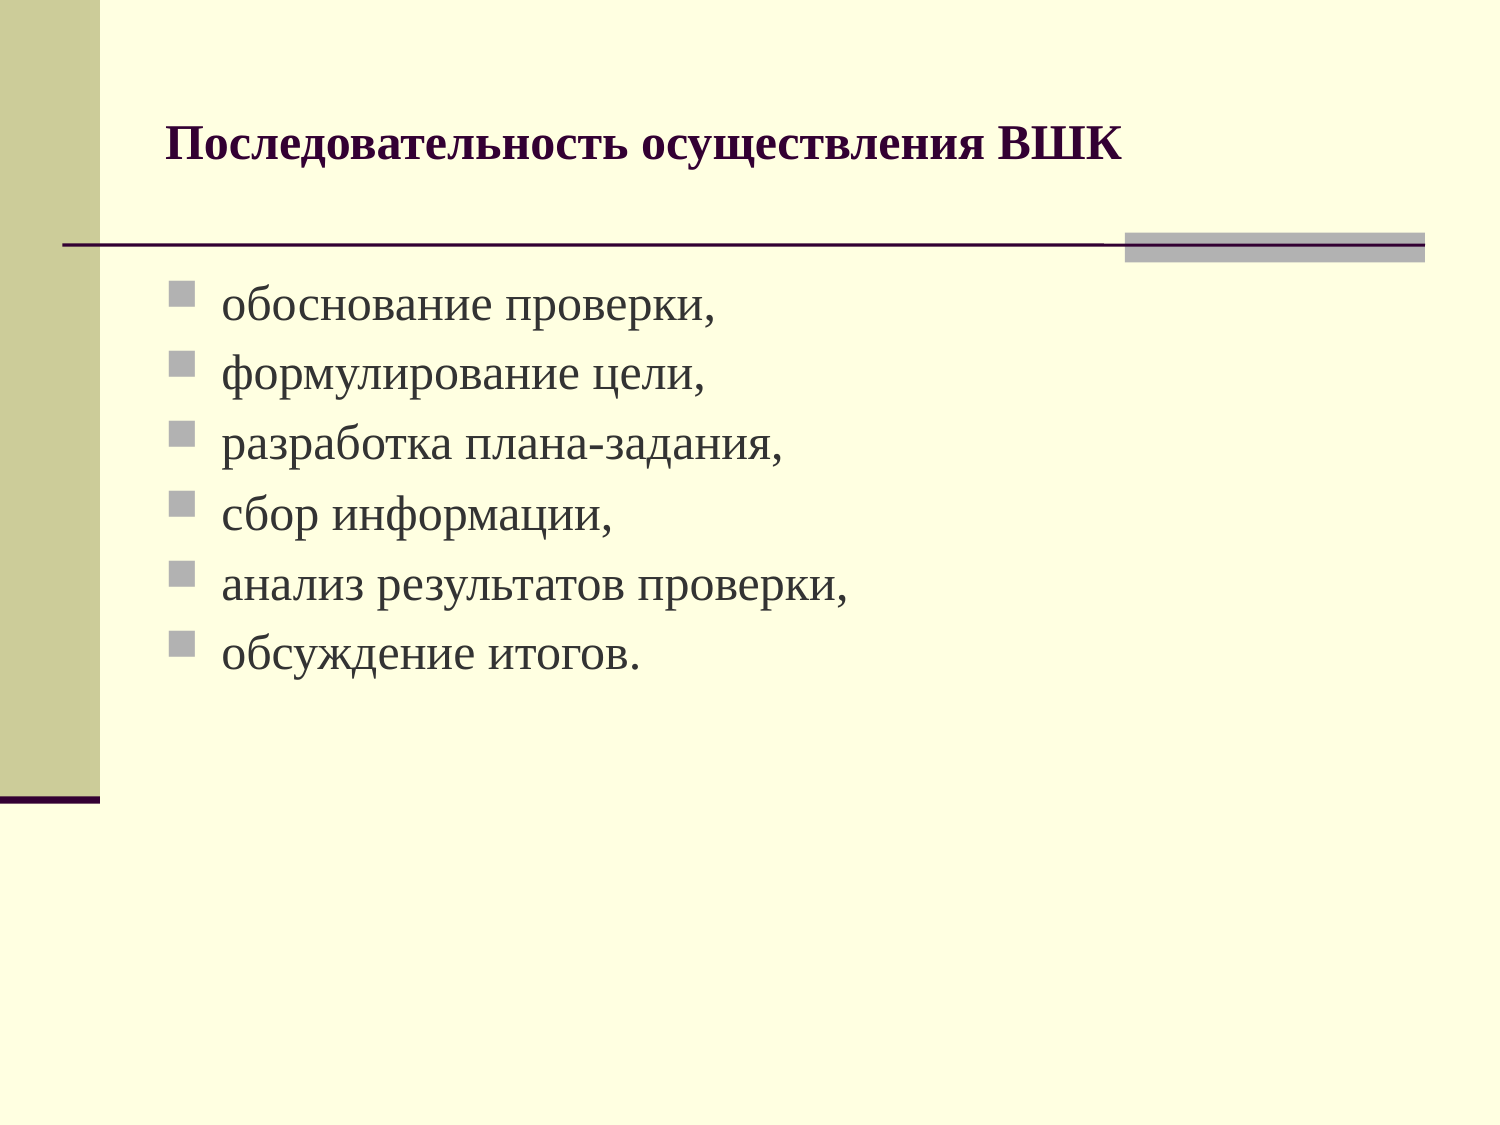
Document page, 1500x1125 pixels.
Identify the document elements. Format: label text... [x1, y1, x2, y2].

list обоснование проверки, формулирование цели, разработка плана-задания, сбор информации, анализ результатов проверки, обсуждение итогов. [150, 262, 1425, 1006]
title Последовательность осуществления ВШК [150, 45, 1425, 234]
